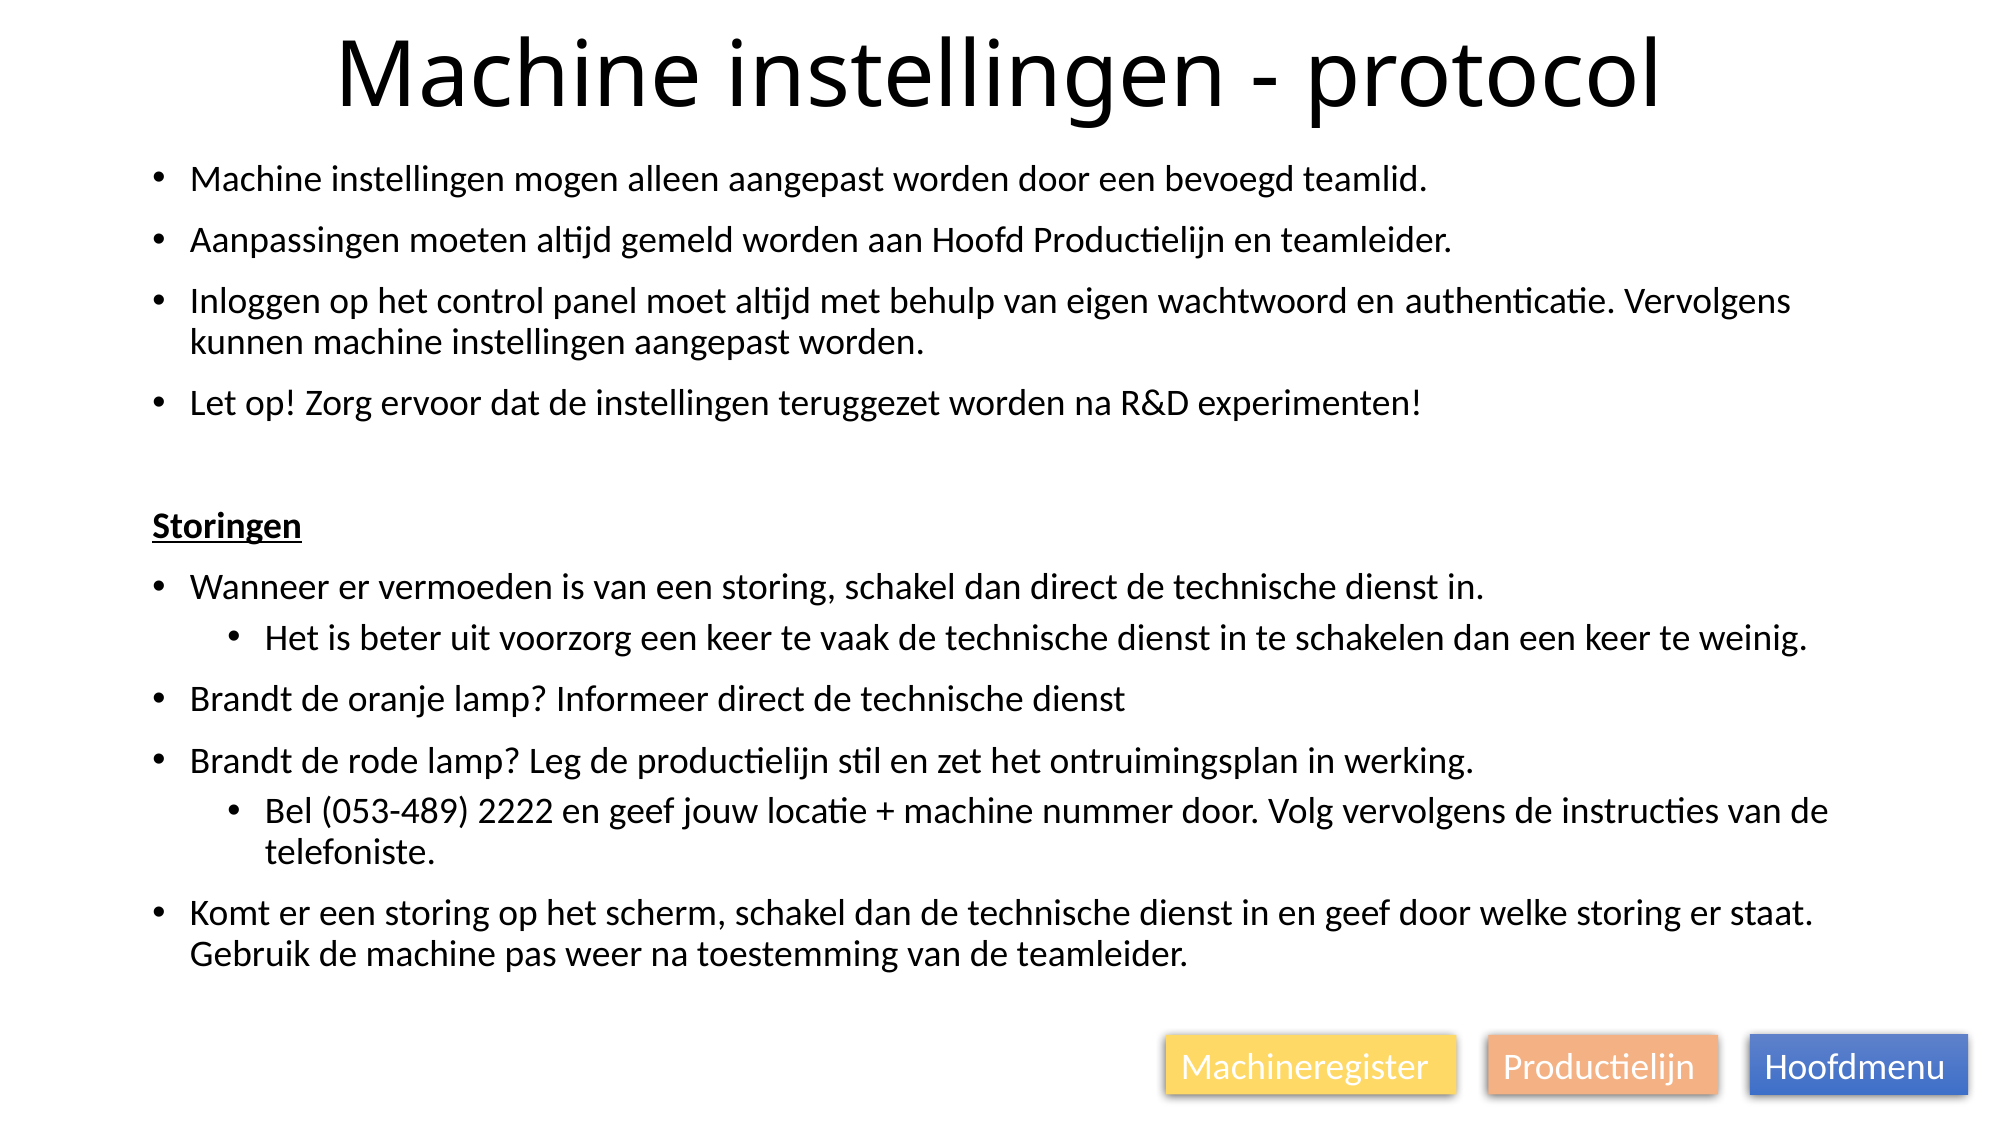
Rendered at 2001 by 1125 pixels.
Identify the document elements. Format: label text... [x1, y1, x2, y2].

text_box Hoofdmenu [1749, 1034, 1969, 1095]
text_box Machineregister [1165, 1034, 1457, 1095]
text_box Productielijn [1488, 1034, 1719, 1095]
list Machine instellingen mogen alleen aangepast worden door een bevoegd teamlid. Aanpassingen moeten altijd gemeld worden aan Hoofd Productielijn en teamleider. Inloggen op het control panel moet altijd met behulp van eigen wachtwoord en authenticatie. Vervolgens kunnen machine instellingen aangepast worden. Let op! Zorg ervoor dat de instellingen teruggezet worden na R&D experimenten! Storingen Wanneer er vermoeden is van een storing, schakel dan direct de technische dienst in. Het is beter uit voorzorg een keer te vaak de technische dienst in te schakelen dan een keer te weinig. Brandt de oranje lamp? Informeer direct de technische dienst Brandt de rode lamp? Leg de productielijn stil en zet het ontruimingsplan in werking. Bel (053-489) 2222 en geef jouw locatie + machine nummer door. Volg vervolgens de instructies van de telefoniste. Komt er een storing op het scherm, schakel dan de technische dienst in en geef door welke storing er staat. Gebruik de machine pas weer na toestemming van de teamleider. [137, 152, 1863, 1014]
title Machine instellingen - protocol [137, 3, 1863, 152]
